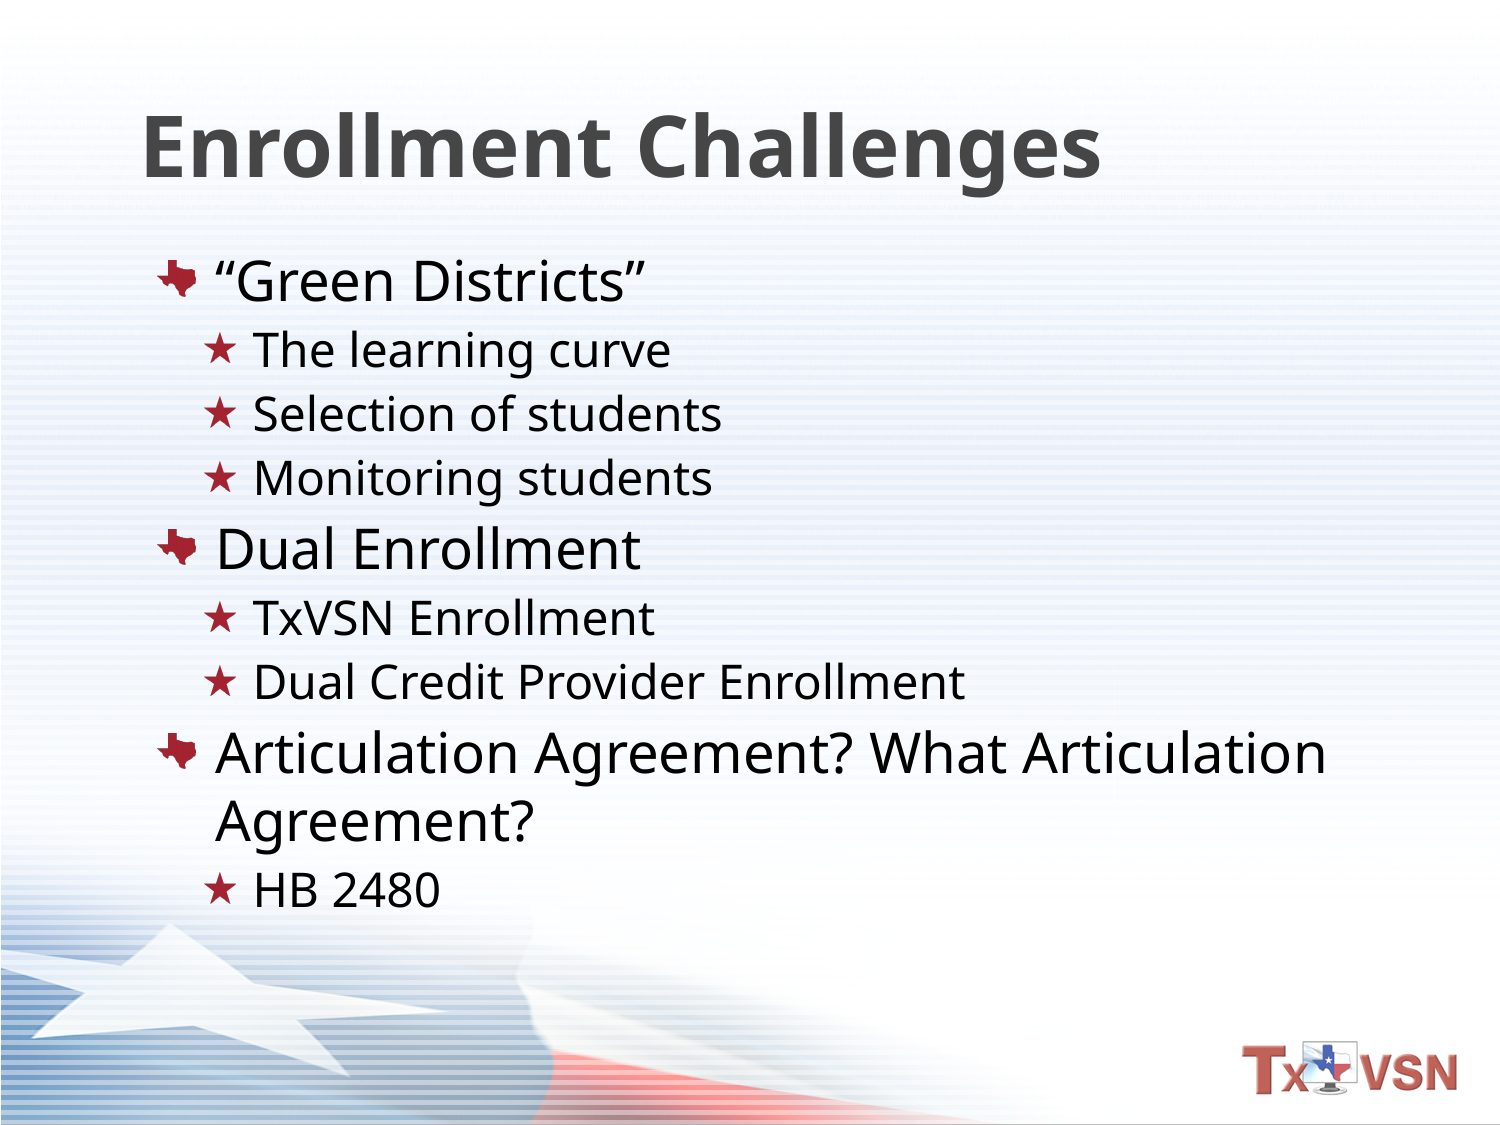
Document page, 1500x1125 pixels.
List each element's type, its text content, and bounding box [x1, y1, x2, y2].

list “Green Districts” The learning curve Selection of students Monitoring students Dual Enrollment TxVSN Enrollment Dual Credit Provider Enrollment Articulation Agreement? What Articulation Agreement? HB 2480 [125, 237, 1450, 1023]
title Enrollment Challenges [125, 50, 1438, 238]
picture [0, 0, 1500, 1125]
